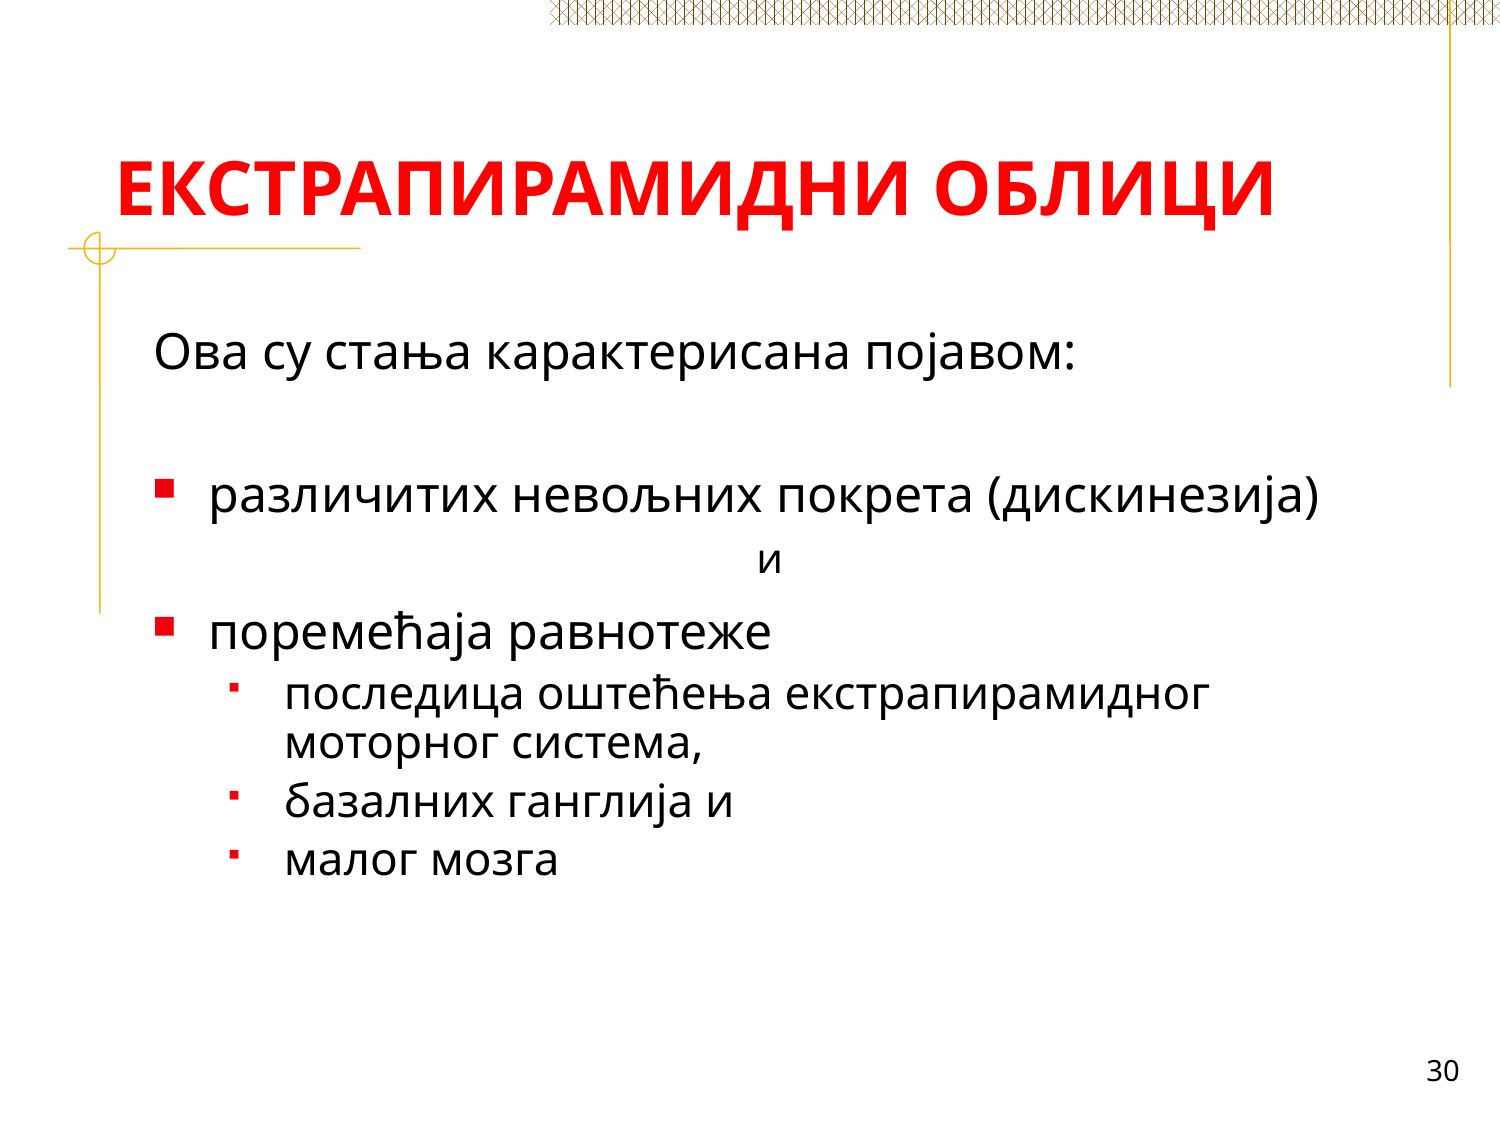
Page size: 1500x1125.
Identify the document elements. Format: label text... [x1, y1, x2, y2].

title ЕКСТРАПИРАМИДНИ ОБЛИЦИ [99, 49, 1376, 238]
list Ова су стања карактерисана појавом: различитих невољних покрета (дискинезија) и поремећаја равнотеже последица оштећења екстрапирамидног моторног система, базалних ганглија и малог мозга [137, 312, 1413, 988]
slide_number 30 [1162, 1025, 1475, 1100]
